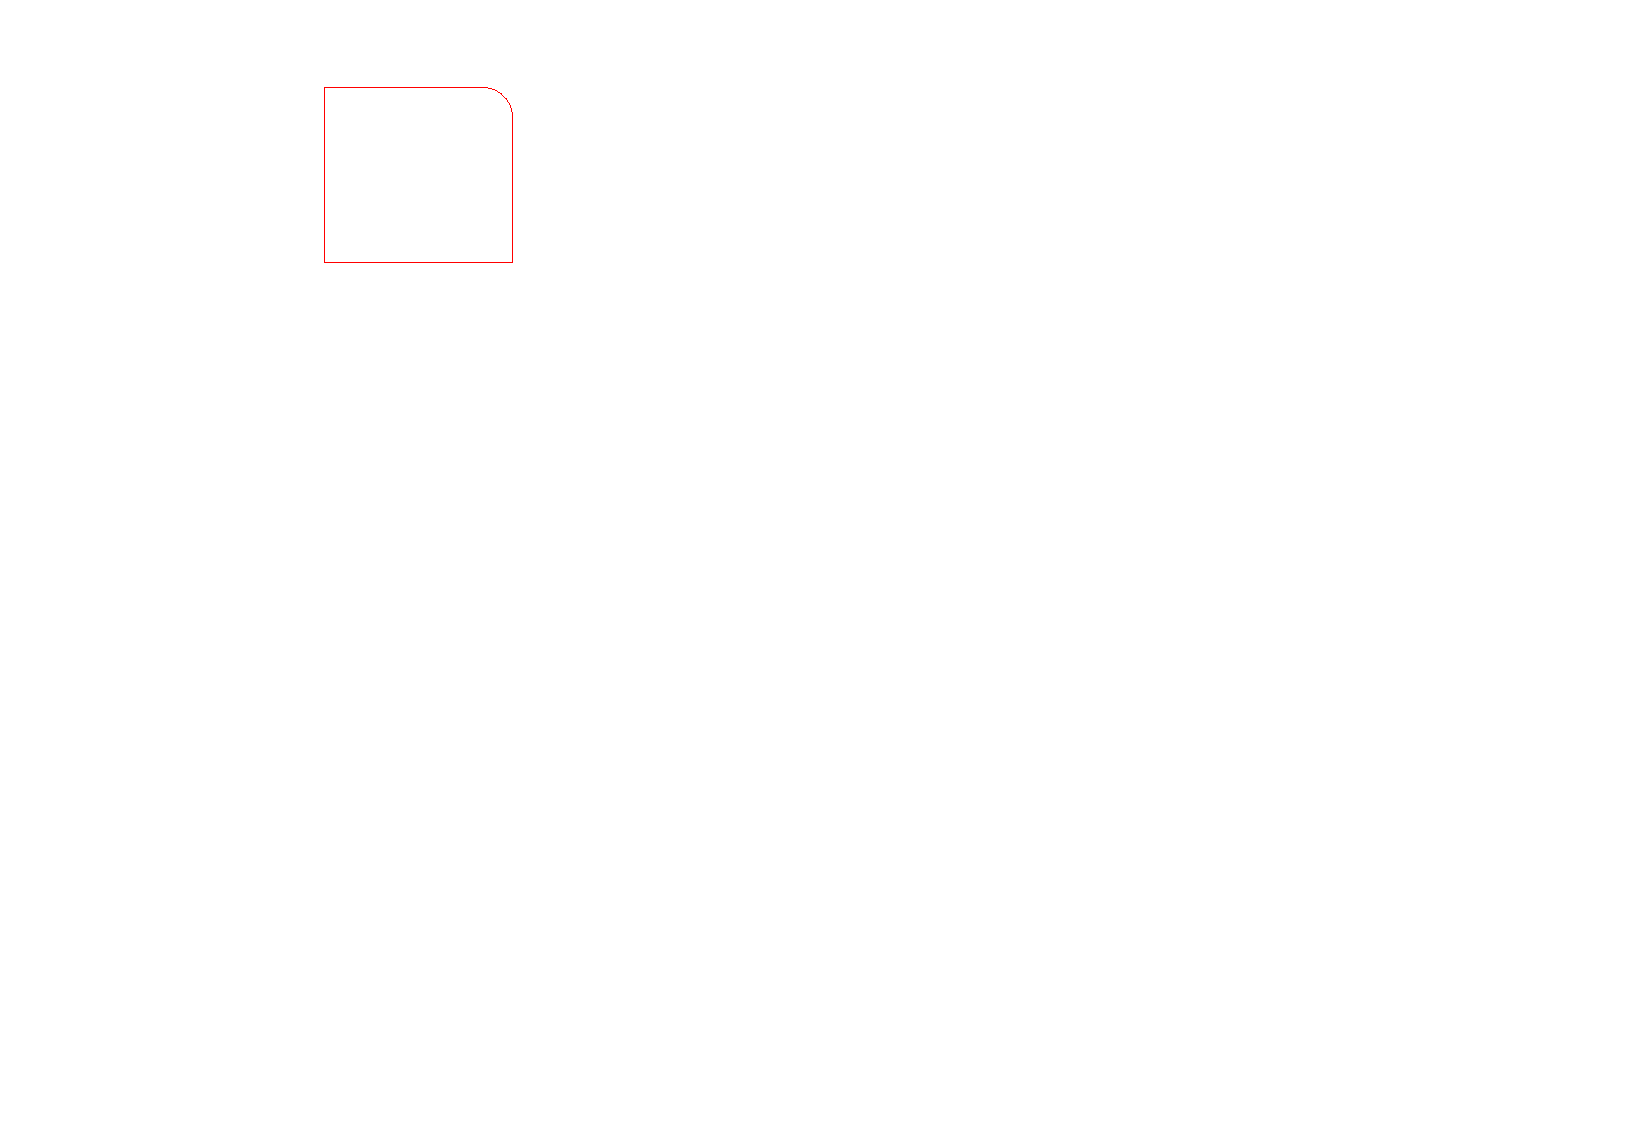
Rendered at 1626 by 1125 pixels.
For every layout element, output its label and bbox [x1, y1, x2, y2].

text_box [324, 87, 513, 263]
